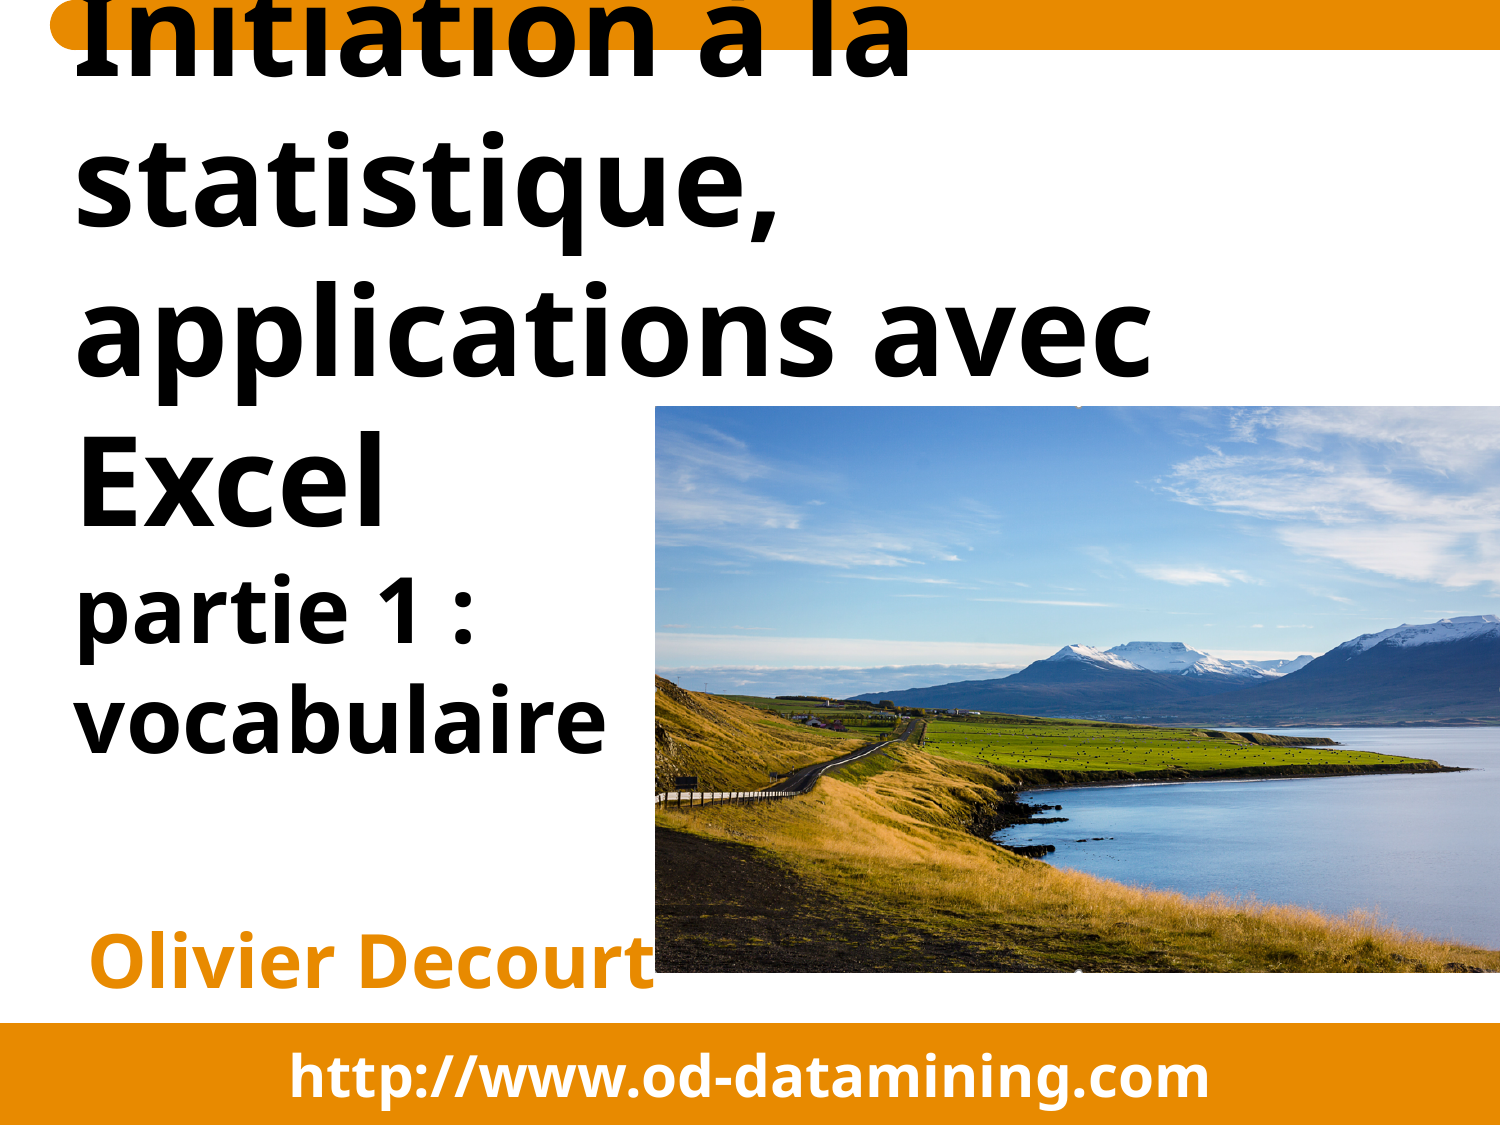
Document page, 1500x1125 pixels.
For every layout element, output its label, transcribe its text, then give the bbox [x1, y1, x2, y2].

subtitle Olivier Decourt [41, 923, 703, 1023]
title Initiation à la statistique, applications avec Excel partie 1 : vocabulaire [58, 90, 1442, 634]
picture [655, 406, 1500, 973]
text_box http://www.od-datamining.com [0, 1023, 1500, 1125]
